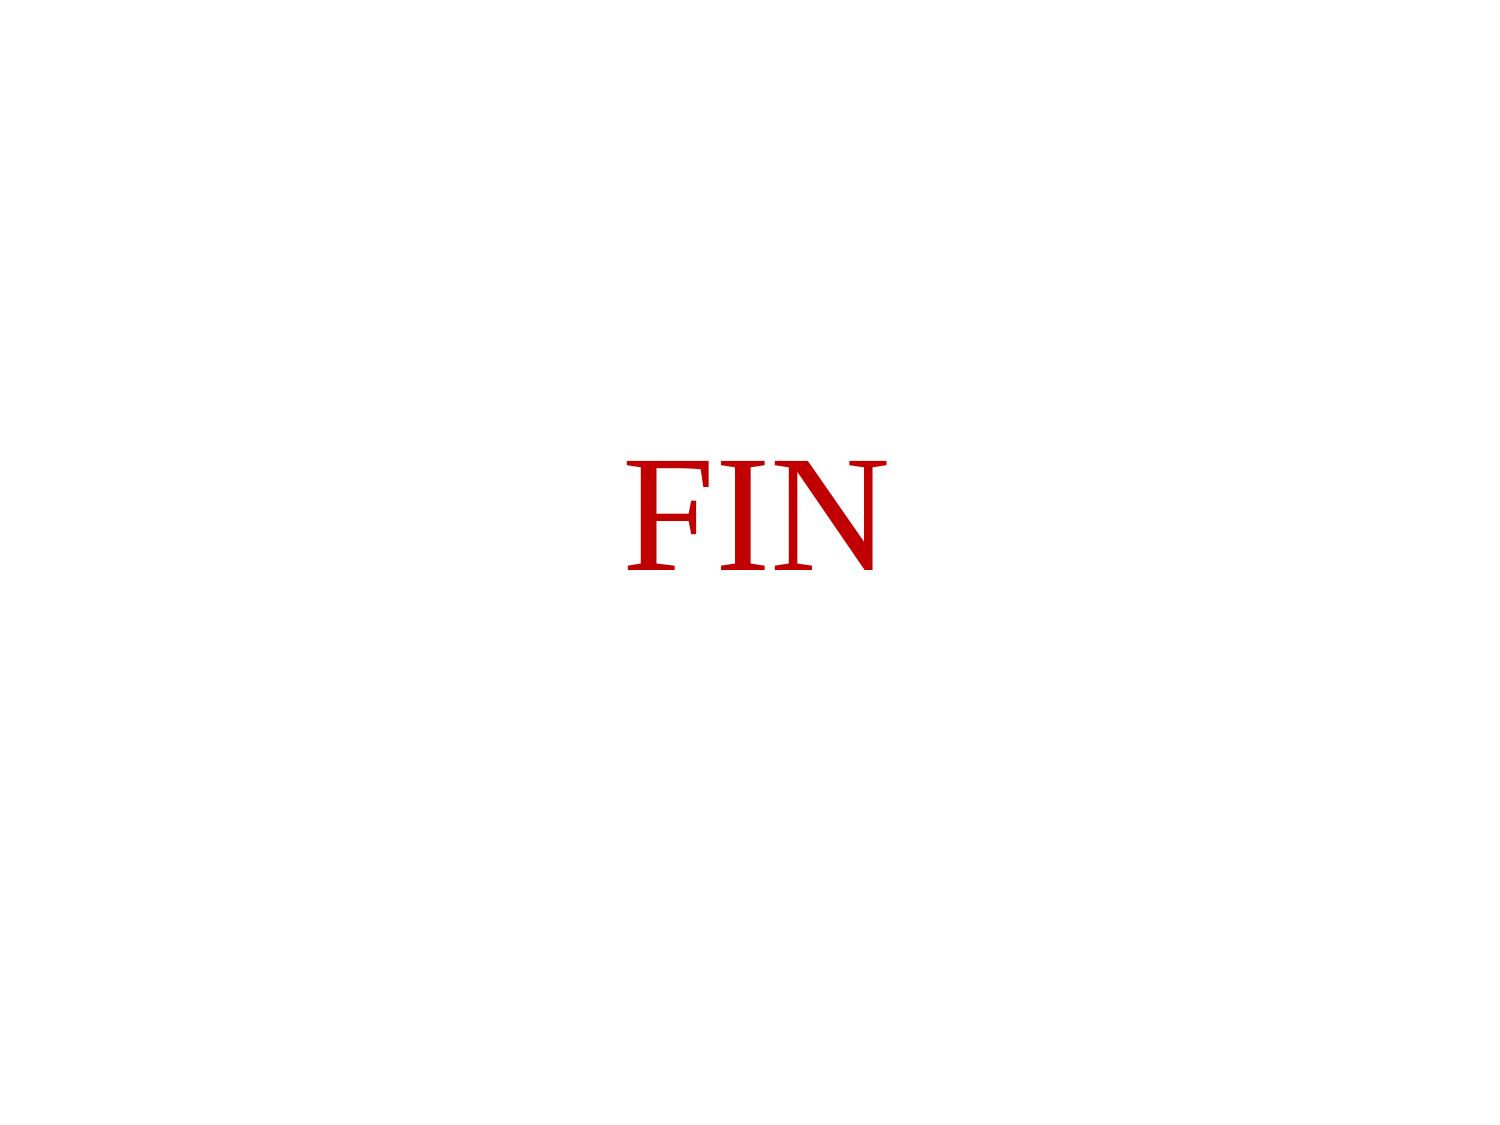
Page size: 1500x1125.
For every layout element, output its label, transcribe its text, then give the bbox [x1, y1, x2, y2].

title Fin [81, 409, 1433, 598]
